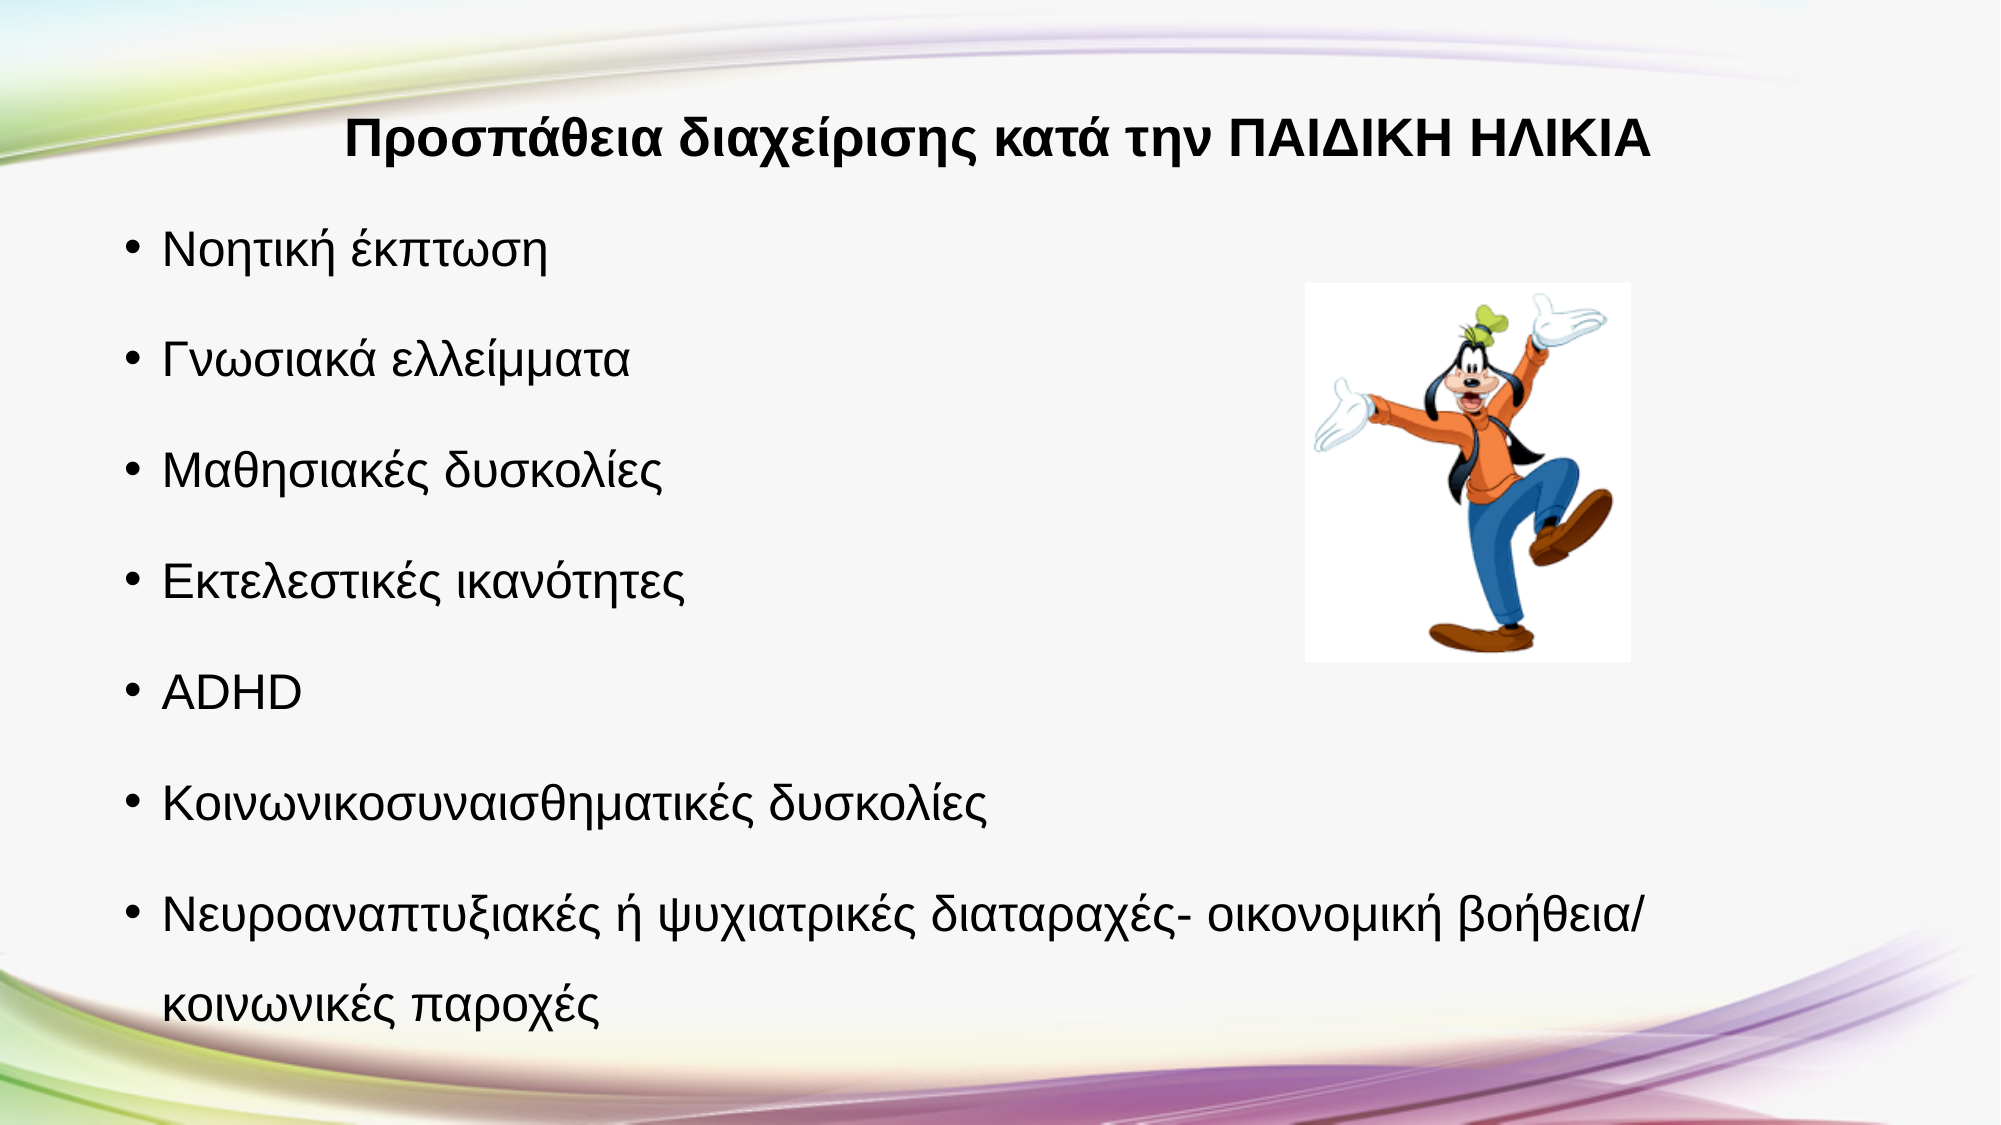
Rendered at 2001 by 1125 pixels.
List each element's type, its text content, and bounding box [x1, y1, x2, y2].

picture [0, 0, 2001, 1125]
subtitle Νοητική έκπτωση Γνωσιακά ελλείμματα Μαθησιακές δυσκολίες Εκτελεστικές ικανότητες ADHD Κοινωνικοσυναισθηματικές δυσκολίες Νευροαναπτυξιακές ή ψυχιατρικές διαταραχές- οικονομική βοήθεια/ κοινωνικές παροχές [124, 232, 1875, 985]
title Προσπάθεια διαχείρισης κατά την ΠΑΙΔΙΚΗ ΗΛΙΚΙΑ [99, 44, 1900, 233]
